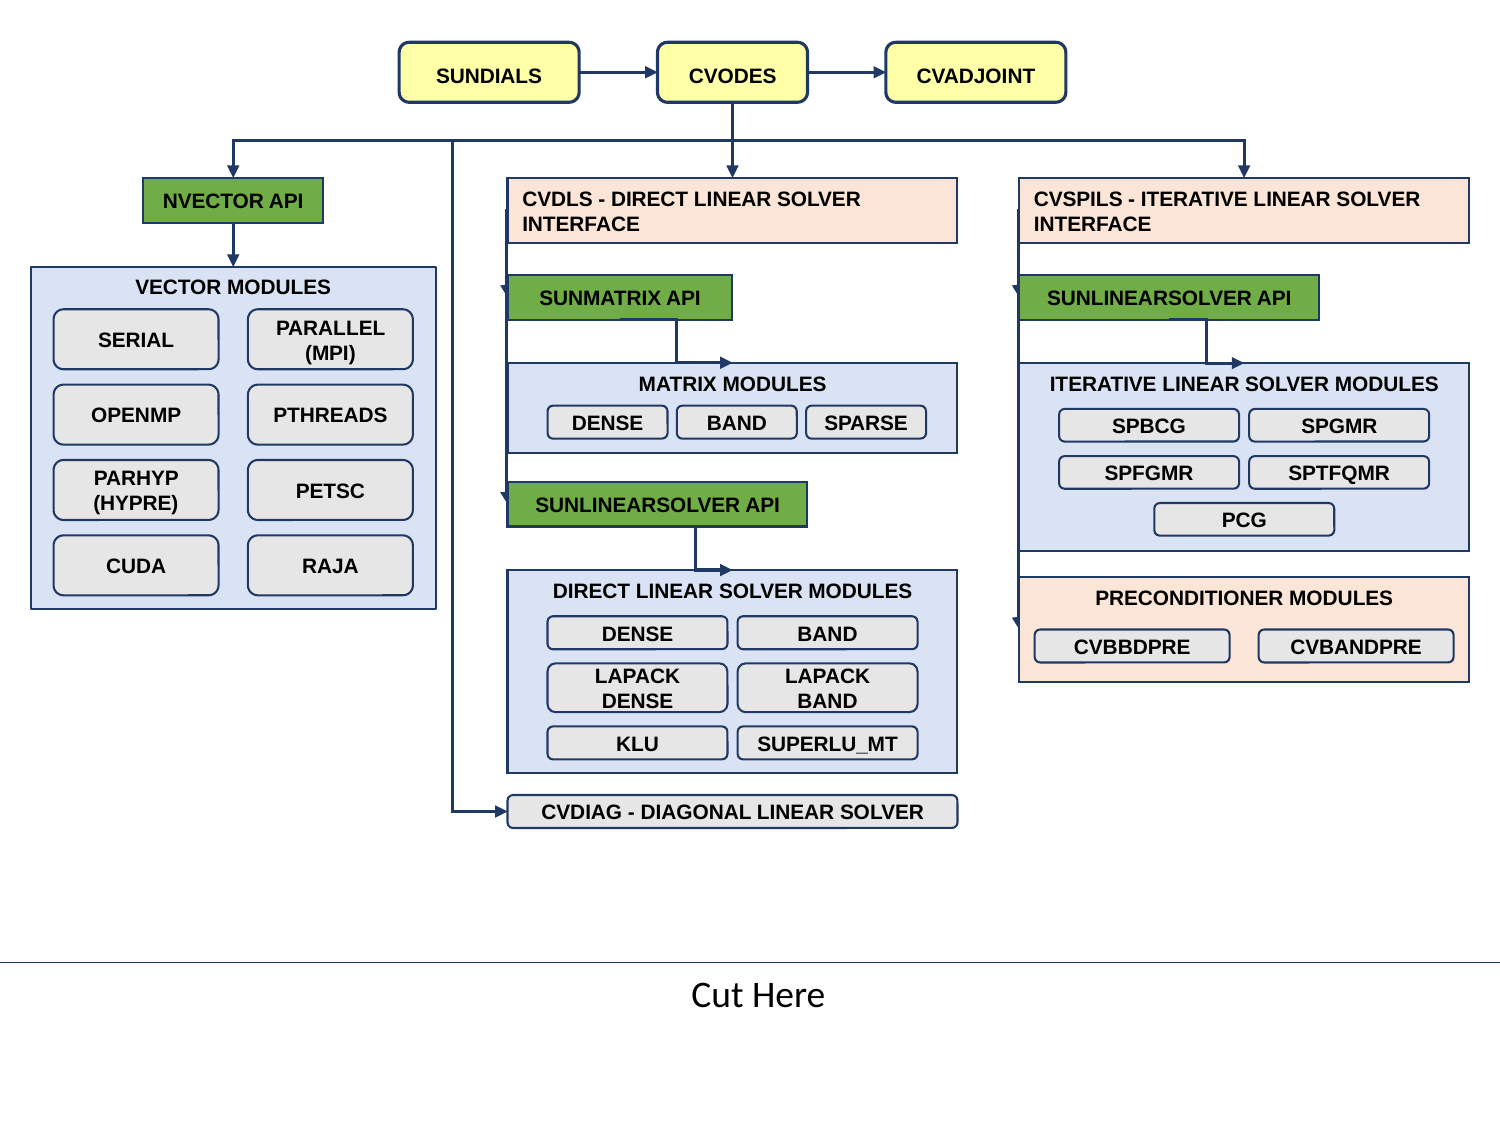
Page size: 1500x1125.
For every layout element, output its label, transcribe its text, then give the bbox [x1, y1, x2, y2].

text_box CVADJOINT [884, 41, 950, 104]
text_box SUNDIALS [521, 41, 581, 104]
text_box CVADJOINT [1027, 41, 1067, 104]
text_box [144, 448, 816, 504]
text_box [445, 0, 521, 390]
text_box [950, 0, 1027, 396]
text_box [507, 177, 958, 773]
text_box CVDIAG - DIAGONAL LINEAR SOLVER [506, 793, 959, 830]
text_box SUNDIALS [398, 41, 445, 104]
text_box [1019, 177, 1470, 682]
text_box Cut Here [574, 963, 942, 1023]
text_box CVODES [656, 41, 809, 104]
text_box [30, 177, 436, 610]
